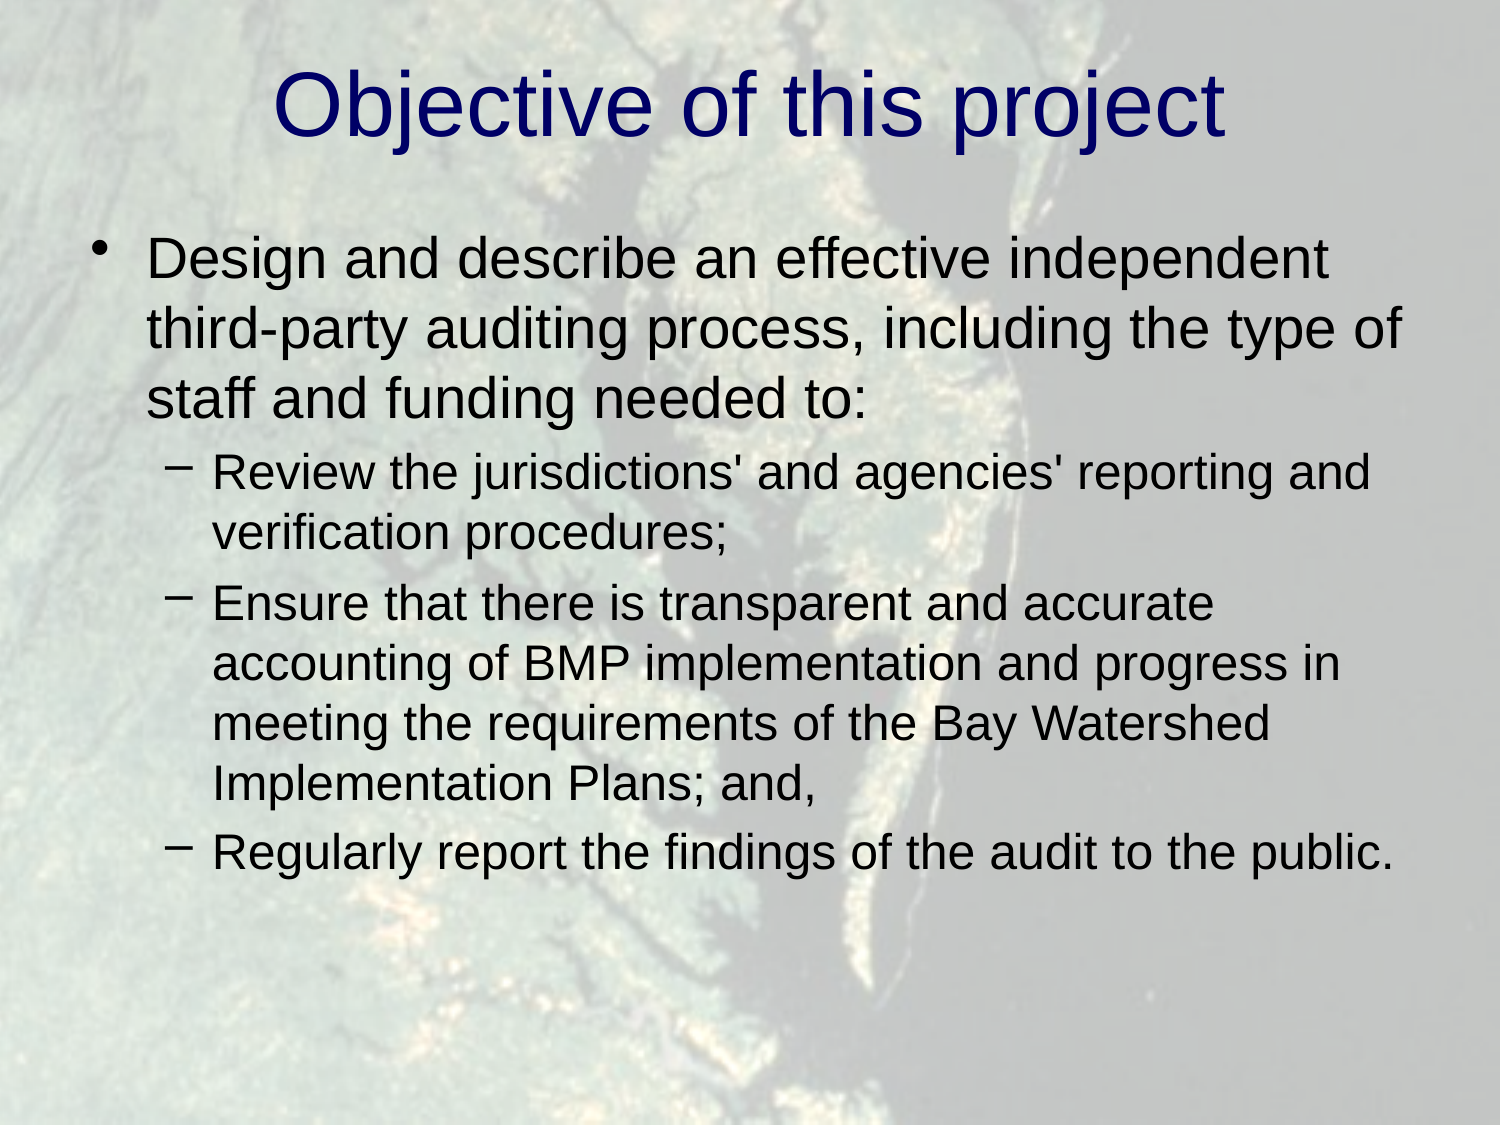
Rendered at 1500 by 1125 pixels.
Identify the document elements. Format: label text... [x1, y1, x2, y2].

list Design and describe an effective independent third-party auditing process, including the type of staff and funding needed to: Review the jurisdictions' and agencies' reporting and verification procedures; Ensure that there is transparent and accurate accounting of BMP implementation and progress in meeting the requirements of the Bay Watershed Implementation Plans; and, Regularly report the findings of the audit to the public. [75, 212, 1425, 1005]
title Objective of this project [75, 0, 1425, 200]
